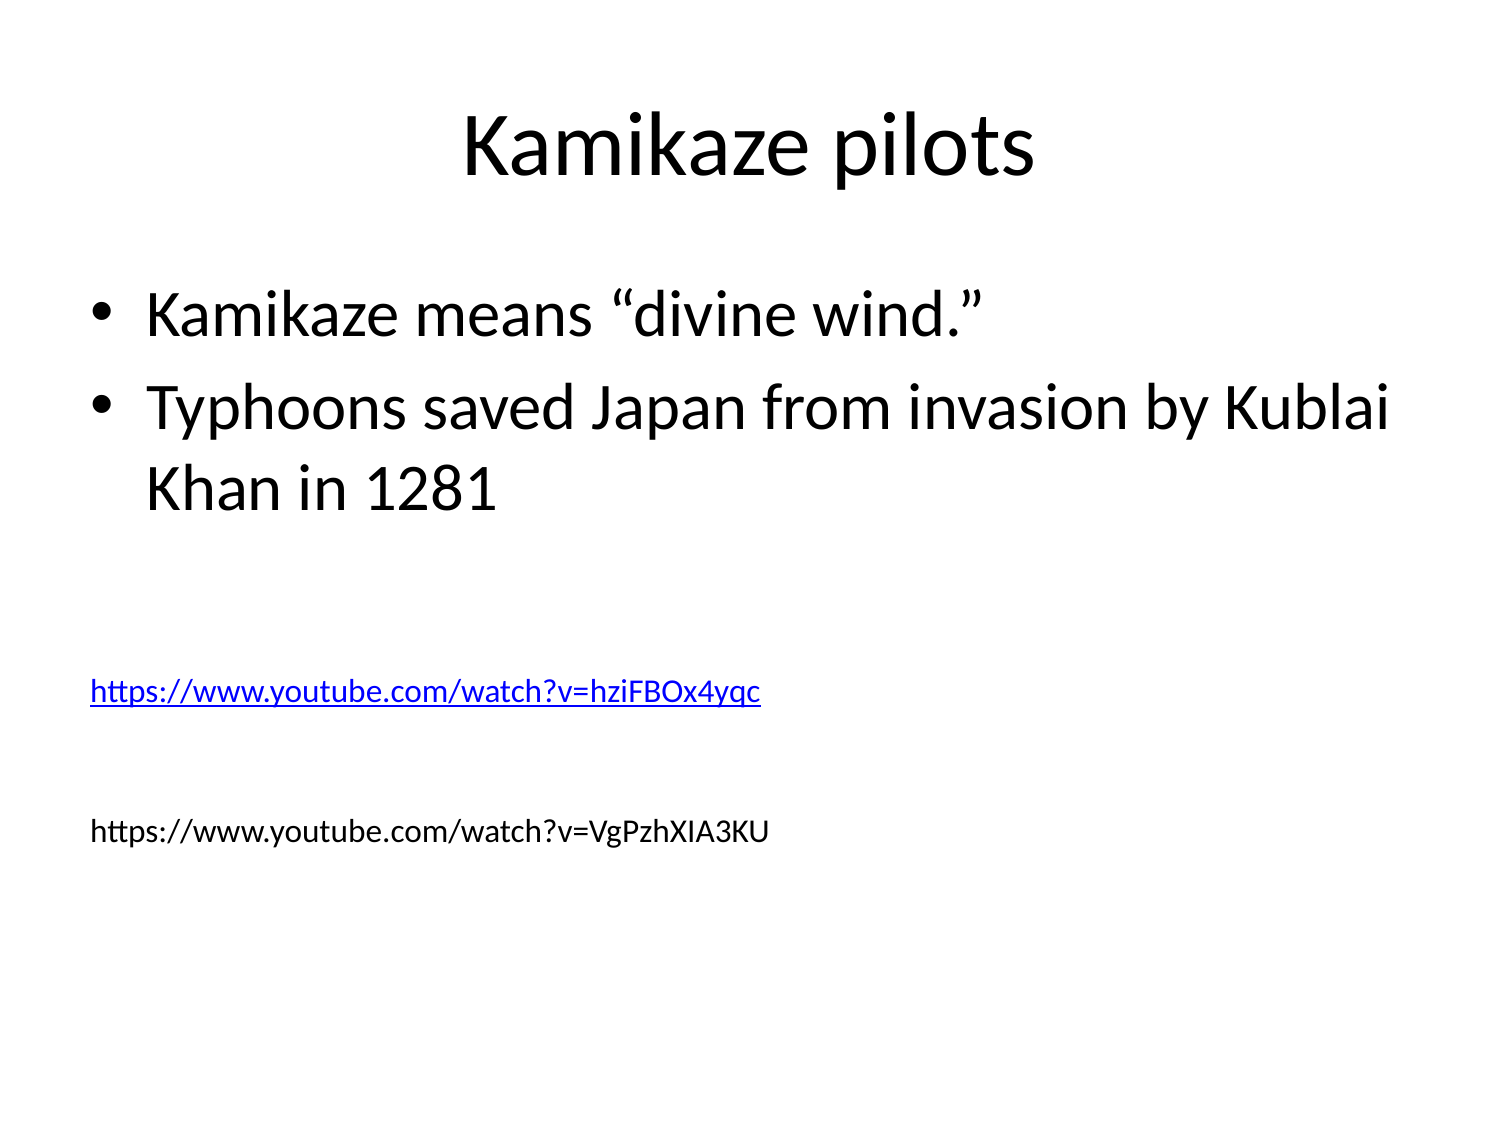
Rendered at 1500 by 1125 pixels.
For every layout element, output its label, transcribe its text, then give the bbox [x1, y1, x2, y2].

list Kamikaze means “divine wind.” Typhoons saved Japan from invasion by Kublai Khan in 1281 https://www.youtube.com/watch?v=hziFBOx4yqc https://www.youtube.com/watch?v=VgPzhXIA3KU [75, 262, 1425, 1005]
title Kamikaze pilots [75, 45, 1425, 233]
